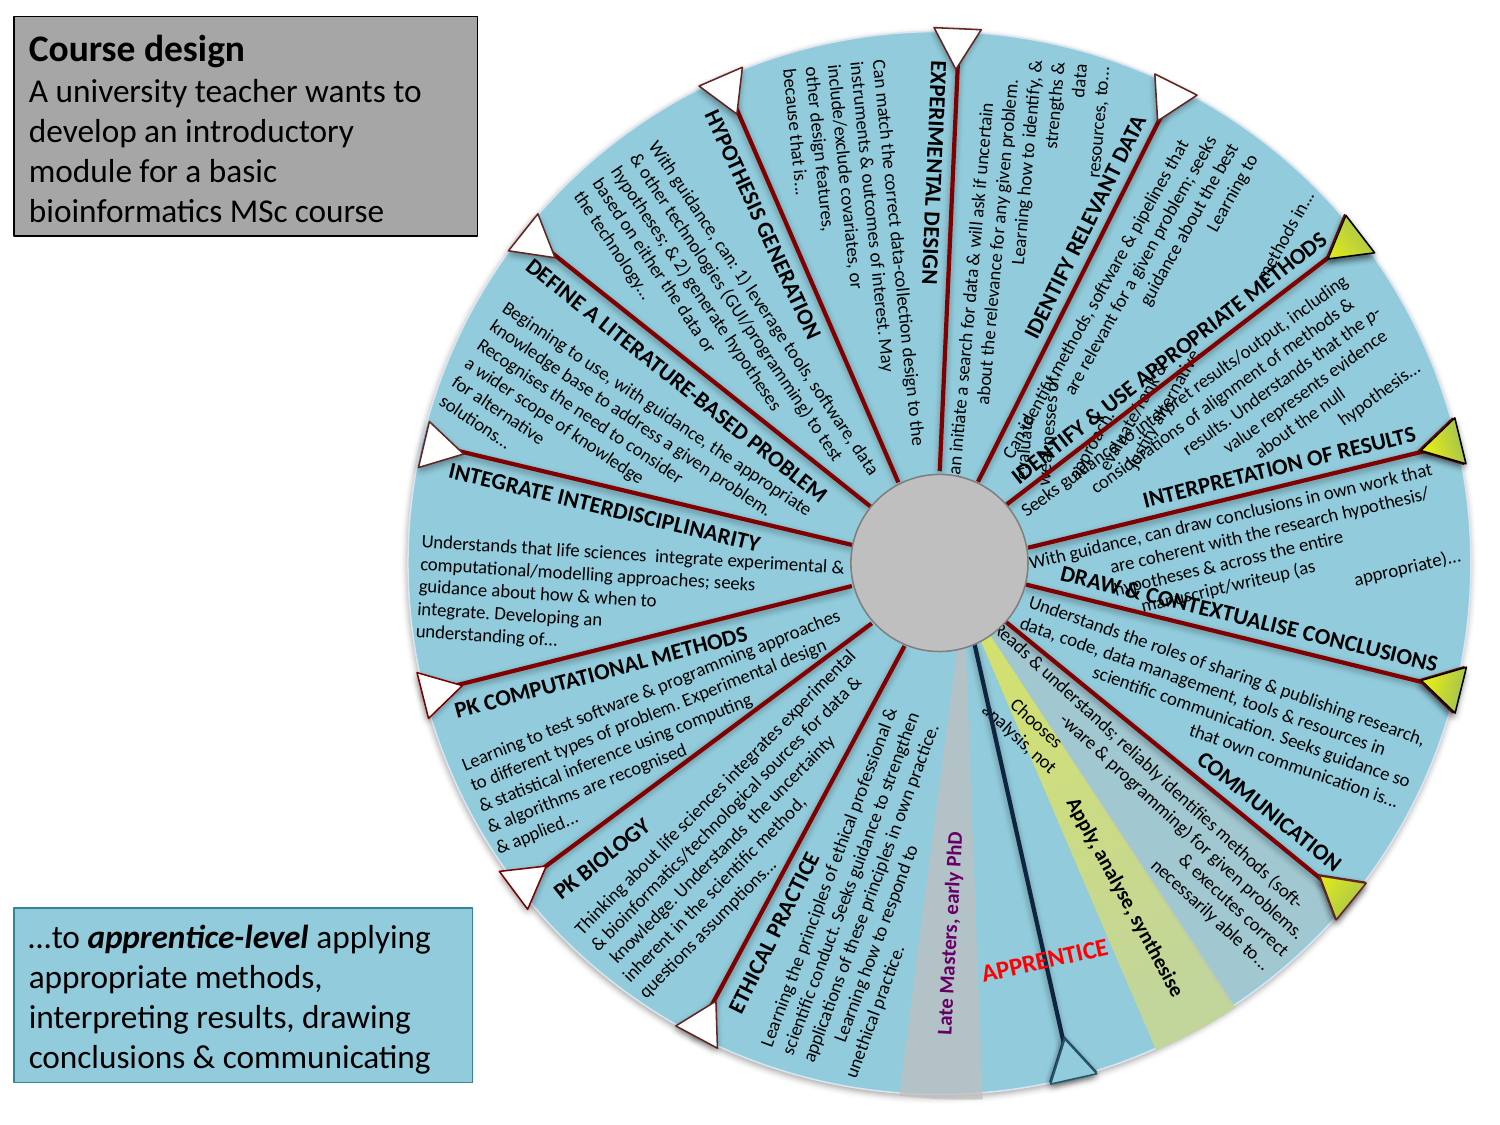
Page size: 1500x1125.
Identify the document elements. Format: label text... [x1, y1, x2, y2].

text_box Course design A university teacher wants to develop an introductory module for a basic bioinformatics MSc course [13, 16, 255, 237]
text_box …to apprentice-level applying appropriate methods, interpreting results, drawing conclusions & communicating [13, 907, 255, 1083]
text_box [261, 0, 1500, 1125]
